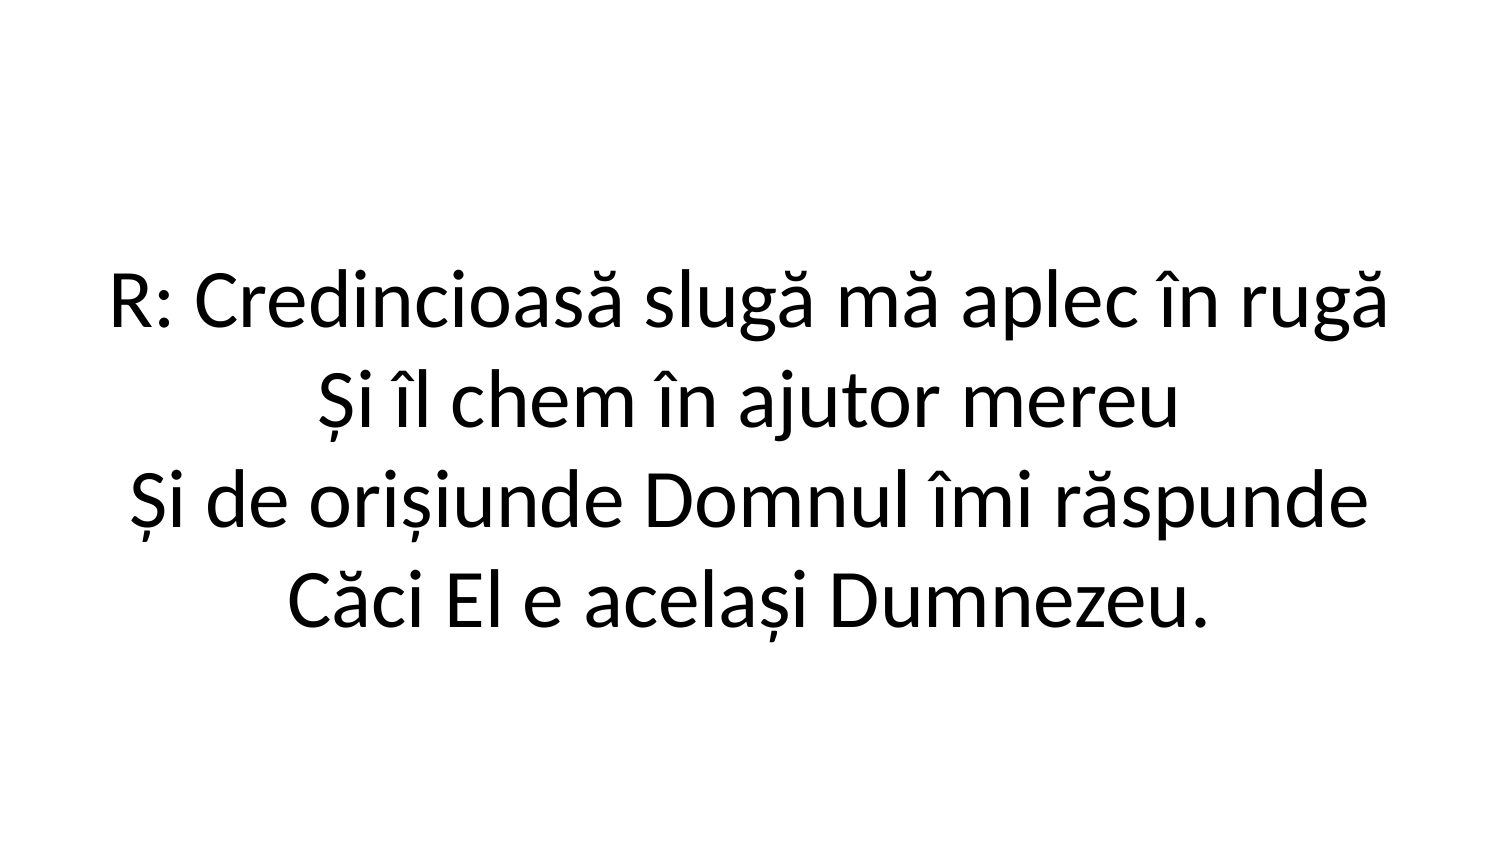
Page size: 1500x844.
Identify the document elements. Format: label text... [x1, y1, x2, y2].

text_box R: Credincioasă slugă mă aplec în rugă Și îl chem în ajutor mereu Și de orișiunde Domnul îmi răspunde Căci El e același Dumnezeu. [93, 192, 1407, 652]
